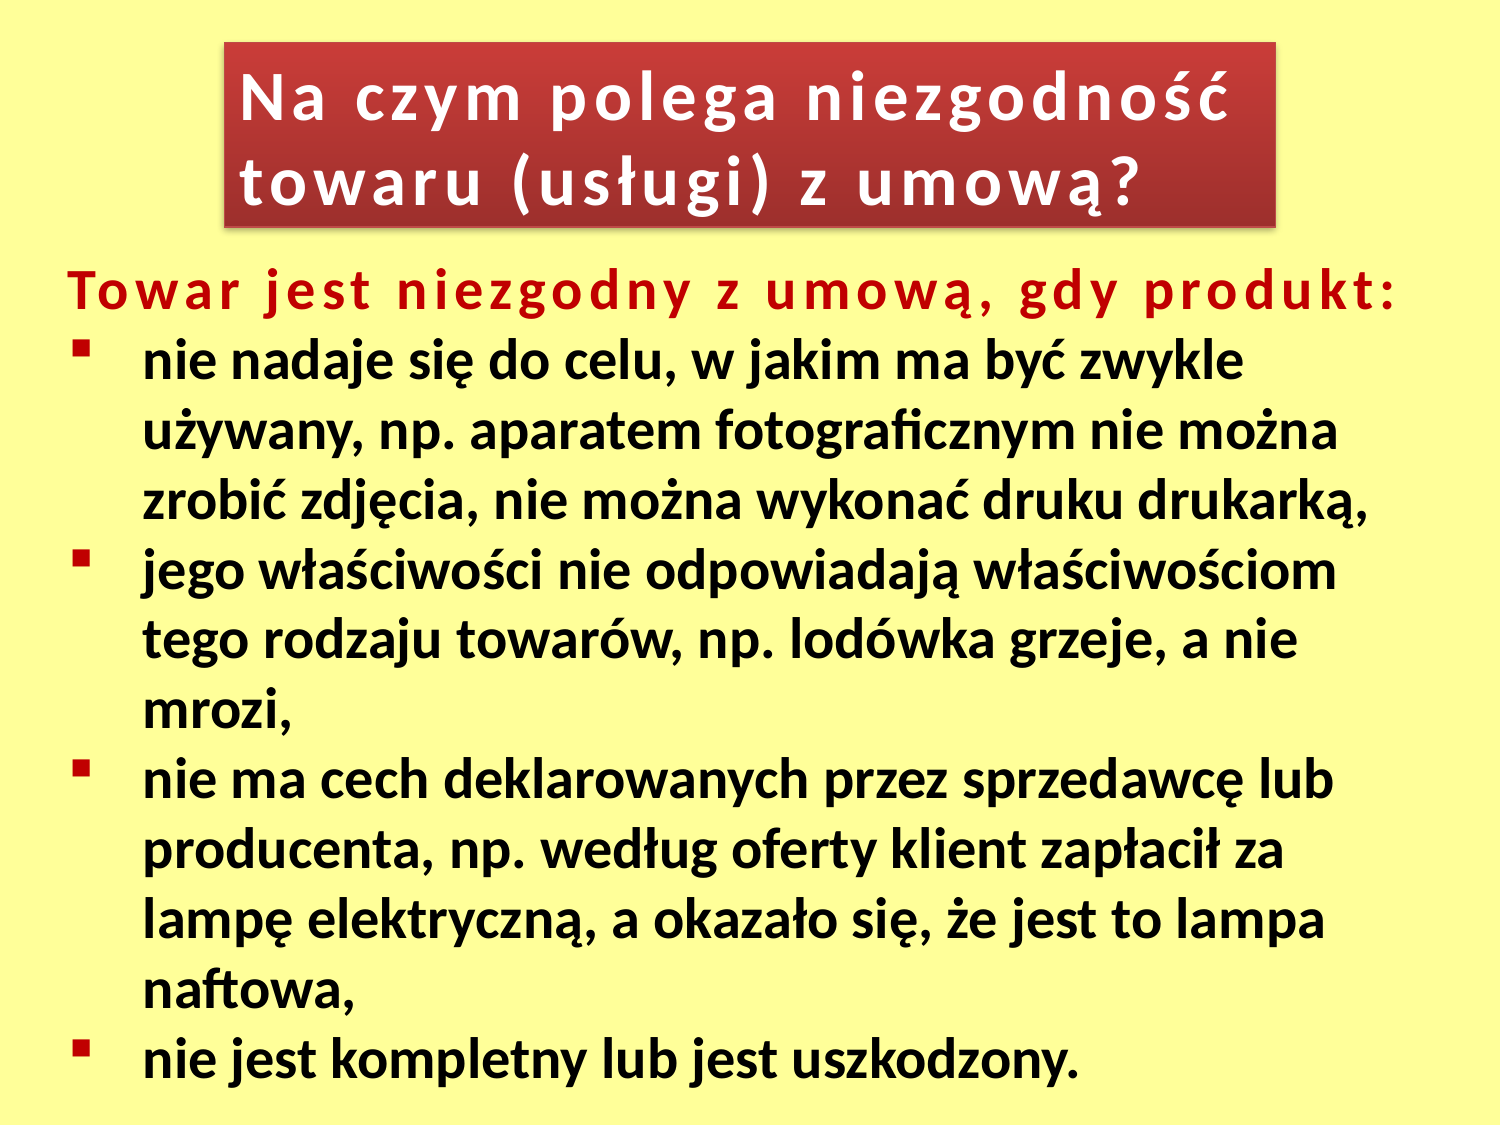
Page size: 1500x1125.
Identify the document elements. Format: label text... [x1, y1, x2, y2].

text_box Towar jest niezgodny z umową, gdy produkt: nie nadaje się do celu, w jakim ma być zwykle używany, np. aparatem fotograficznym nie można zrobić zdjęcia, nie można wykonać druku drukarką, jego właściwości nie odpowiadają właściwościom tego rodzaju towarów, np. lodówka grzeje, a nie mrozi, nie ma cech deklarowanych przez sprzedawcę lub producenta, np. według oferty klient zapłacił za lampę elektryczną, a okazało się, że jest to lampa naftowa, nie jest kompletny lub jest uszkodzony. [53, 243, 1447, 1098]
text_box Na czym polega niezgodność towaru (usługi) z umową? [224, 42, 1276, 228]
